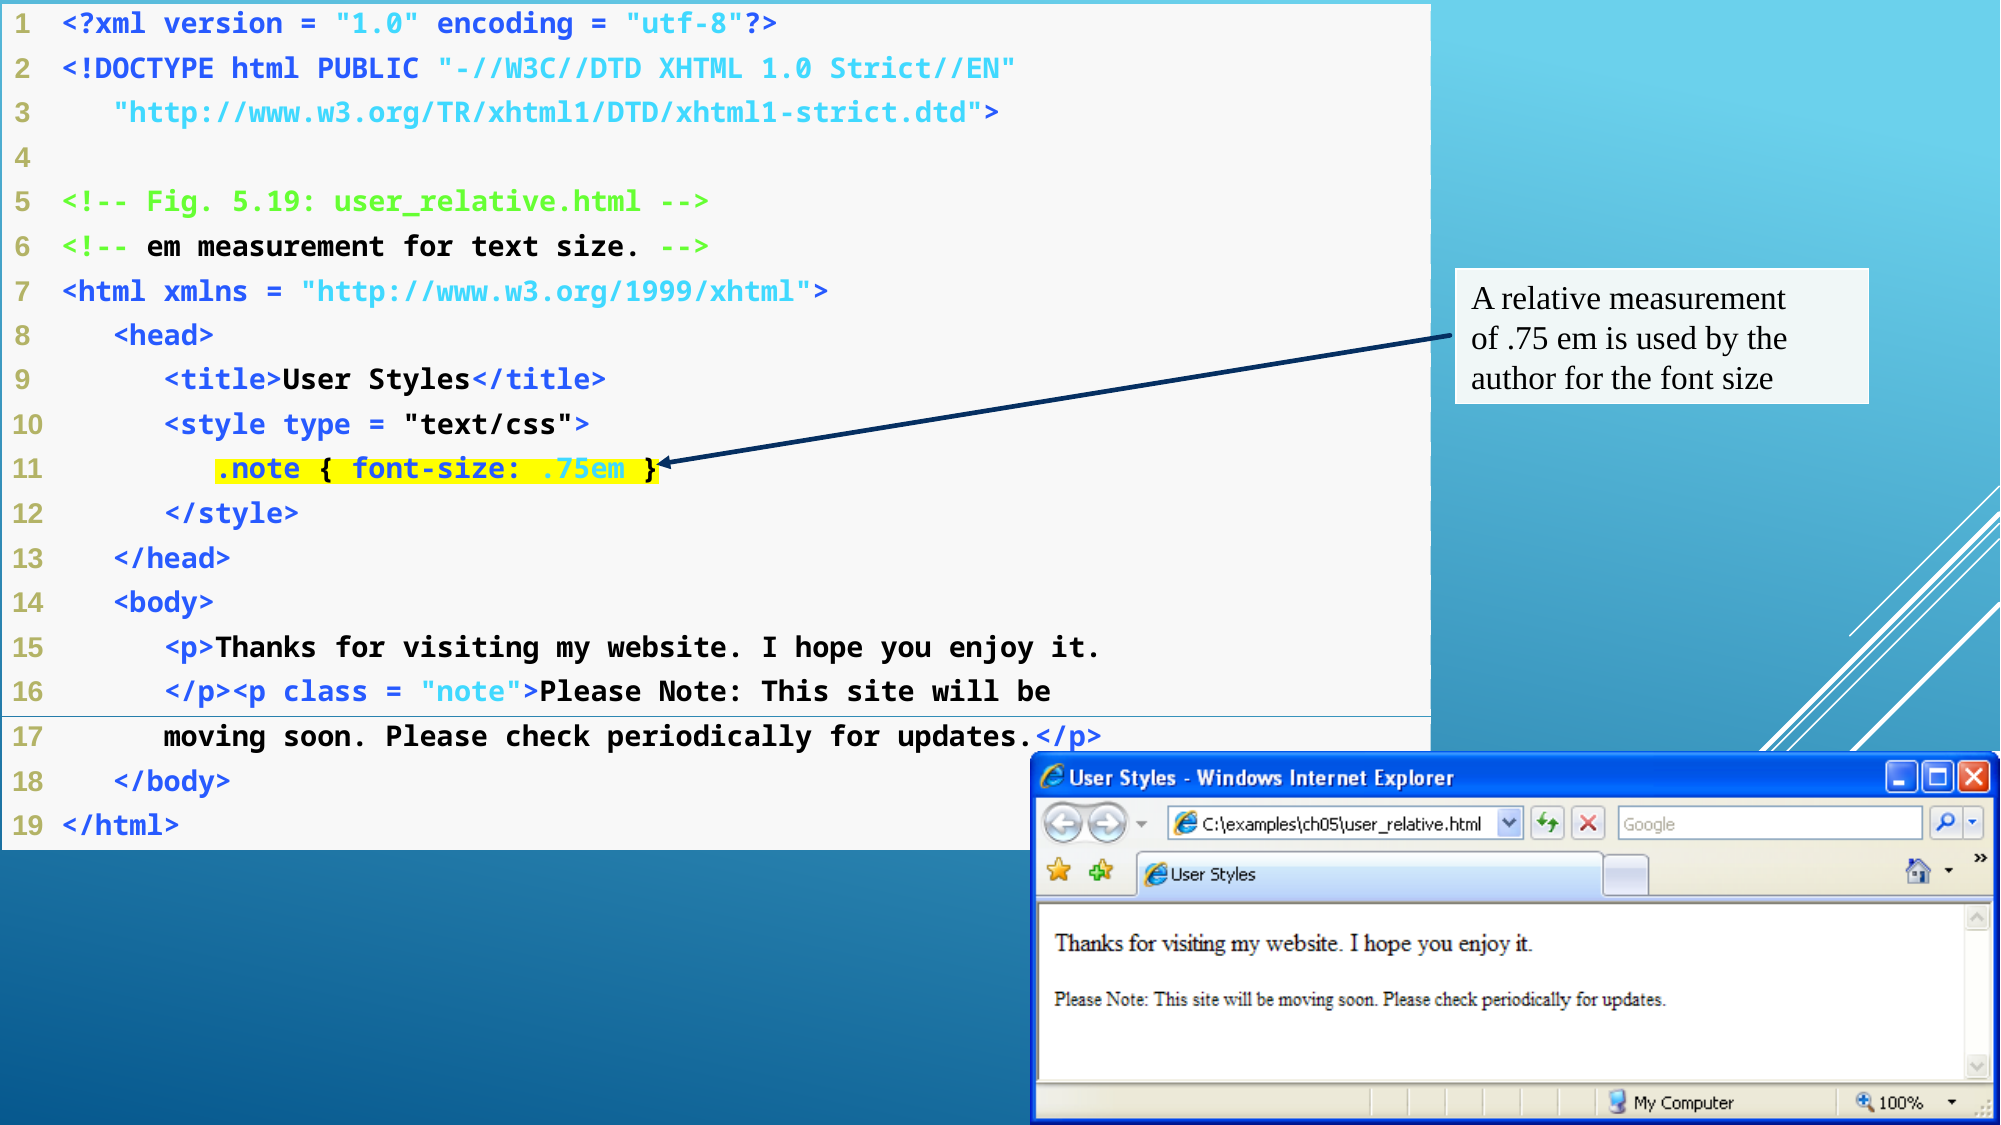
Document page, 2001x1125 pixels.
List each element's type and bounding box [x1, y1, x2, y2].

text_box [0, 3, 1935, 886]
picture [1030, 751, 2000, 1125]
